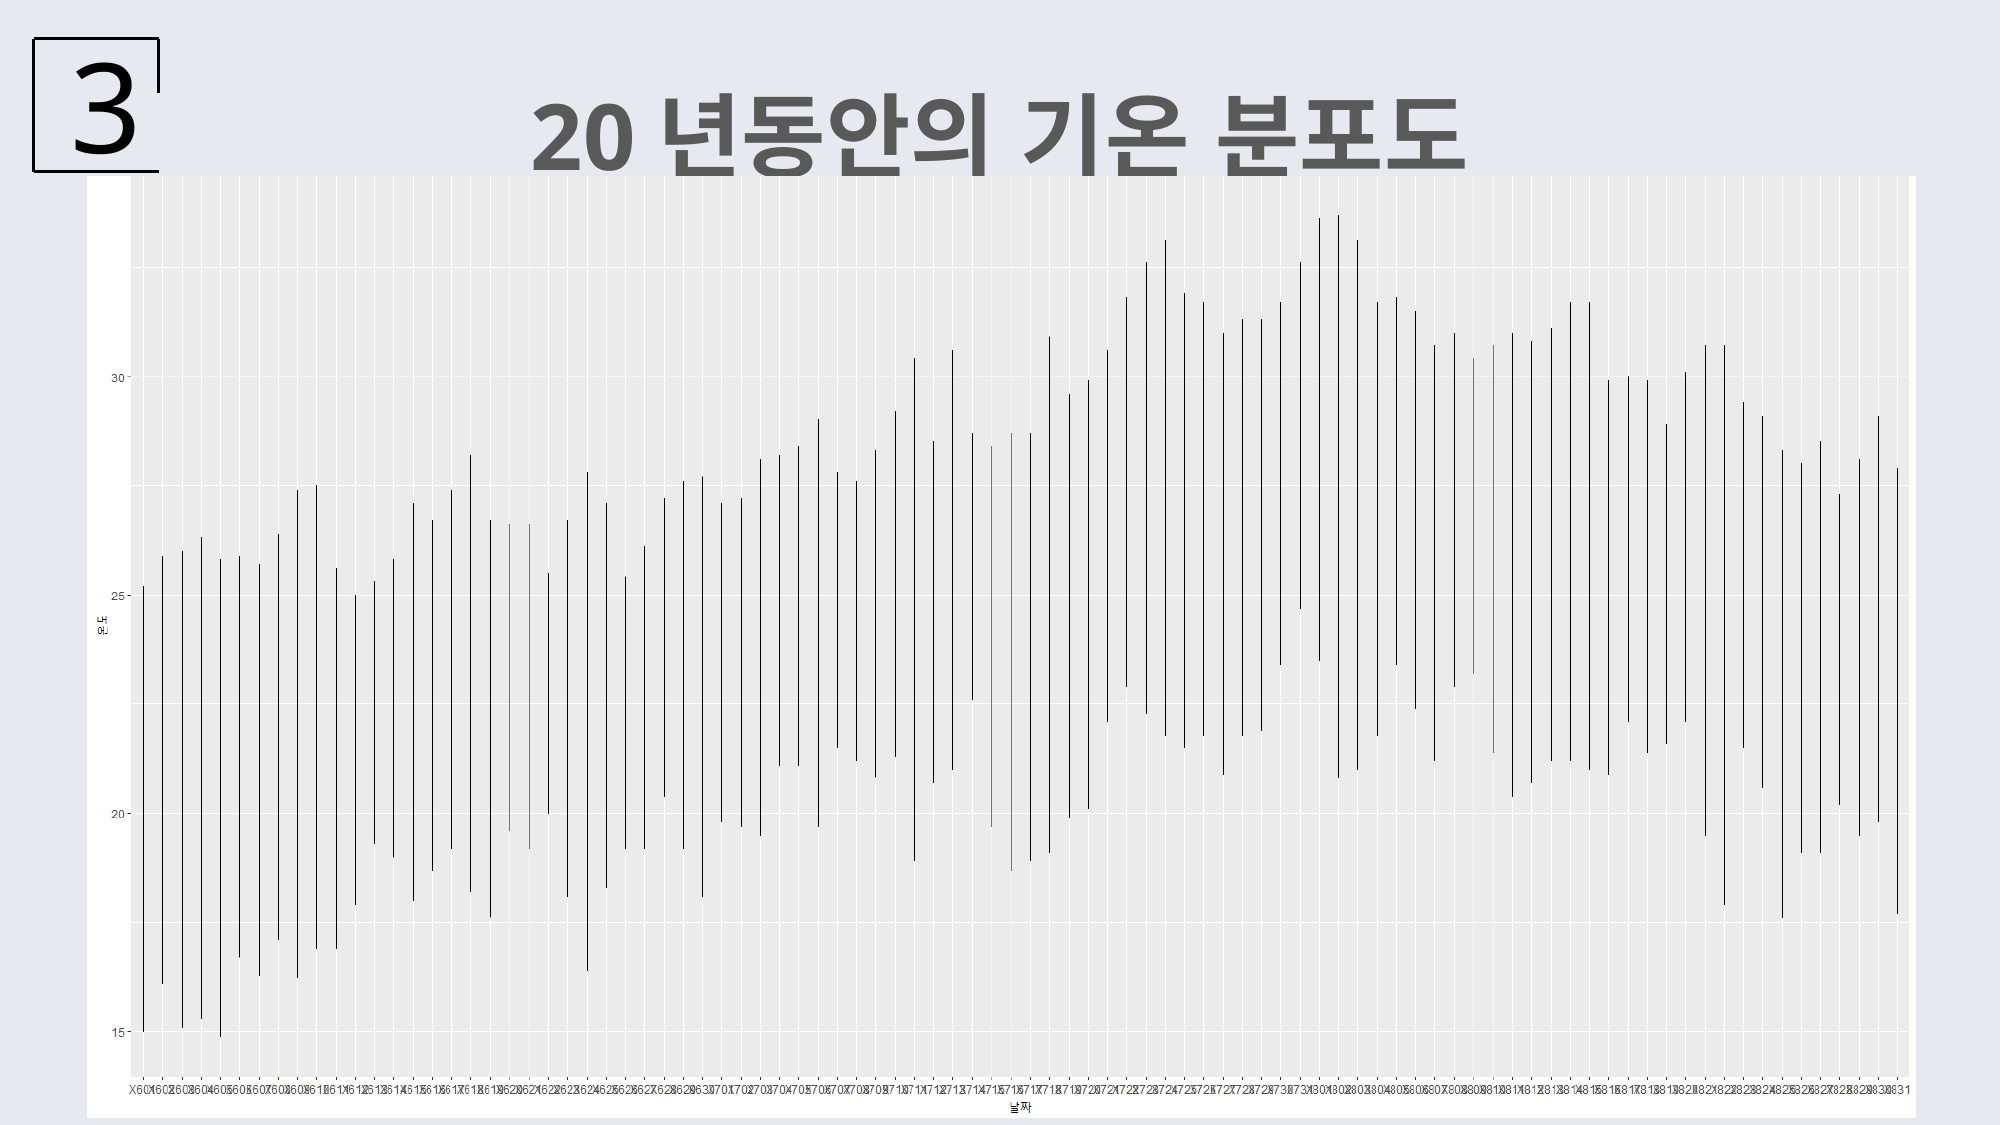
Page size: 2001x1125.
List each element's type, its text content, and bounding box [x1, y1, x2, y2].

picture [87, 176, 1916, 1118]
text_box 20년동안의 기온 분포도 [0, 16, 2000, 196]
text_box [33, 21, 166, 189]
